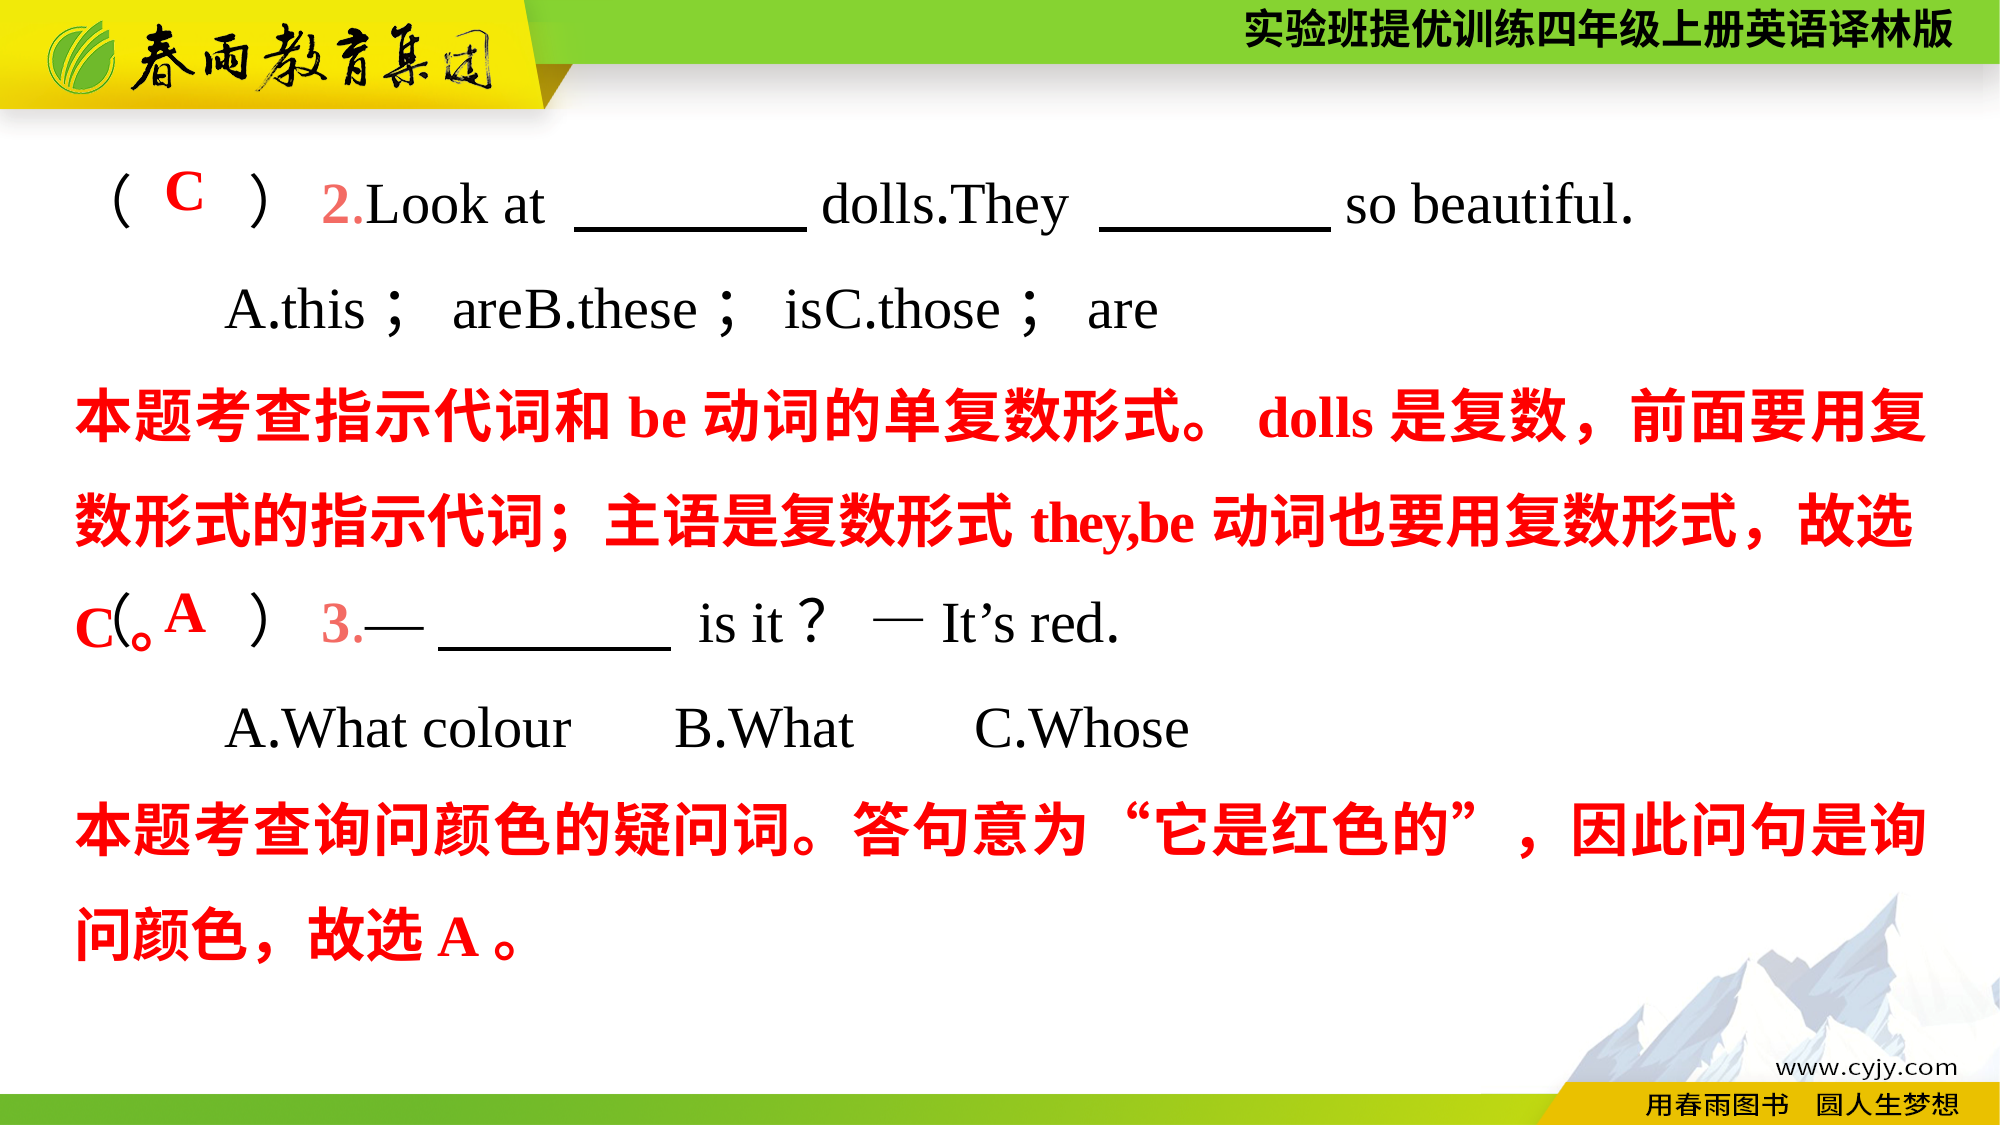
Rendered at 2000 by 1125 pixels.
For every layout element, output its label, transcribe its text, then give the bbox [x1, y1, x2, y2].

text_box 本题考查指示代词和be动词的单复数形式。dolls是复数，前面要用复数形式的指示代词；主语是复数形式they,be动词也要用复数形式，故选C。 [59, 336, 1944, 667]
text_box C [149, 144, 222, 230]
list （ ）2.Look at dolls.They so beautiful. A.this；are B.these；is C.those；are （ ）3.— is it？ —It’s red. A.What colour B.What C.Whose [59, 667, 1944, 750]
picture [0, 0, 2000, 1125]
text_box A [149, 566, 222, 651]
text_box 本题考查询问颜色的疑问词。答句意为“它是红色的”，因此问句是询问颜色，故选A。 [59, 750, 1944, 976]
list （ ）2.Look at dolls.They so beautiful. A.this；are B.these；is C.those；are （ ）3.— is it？ —It’s red. A.What colour B.What C.Whose [59, 122, 1944, 336]
